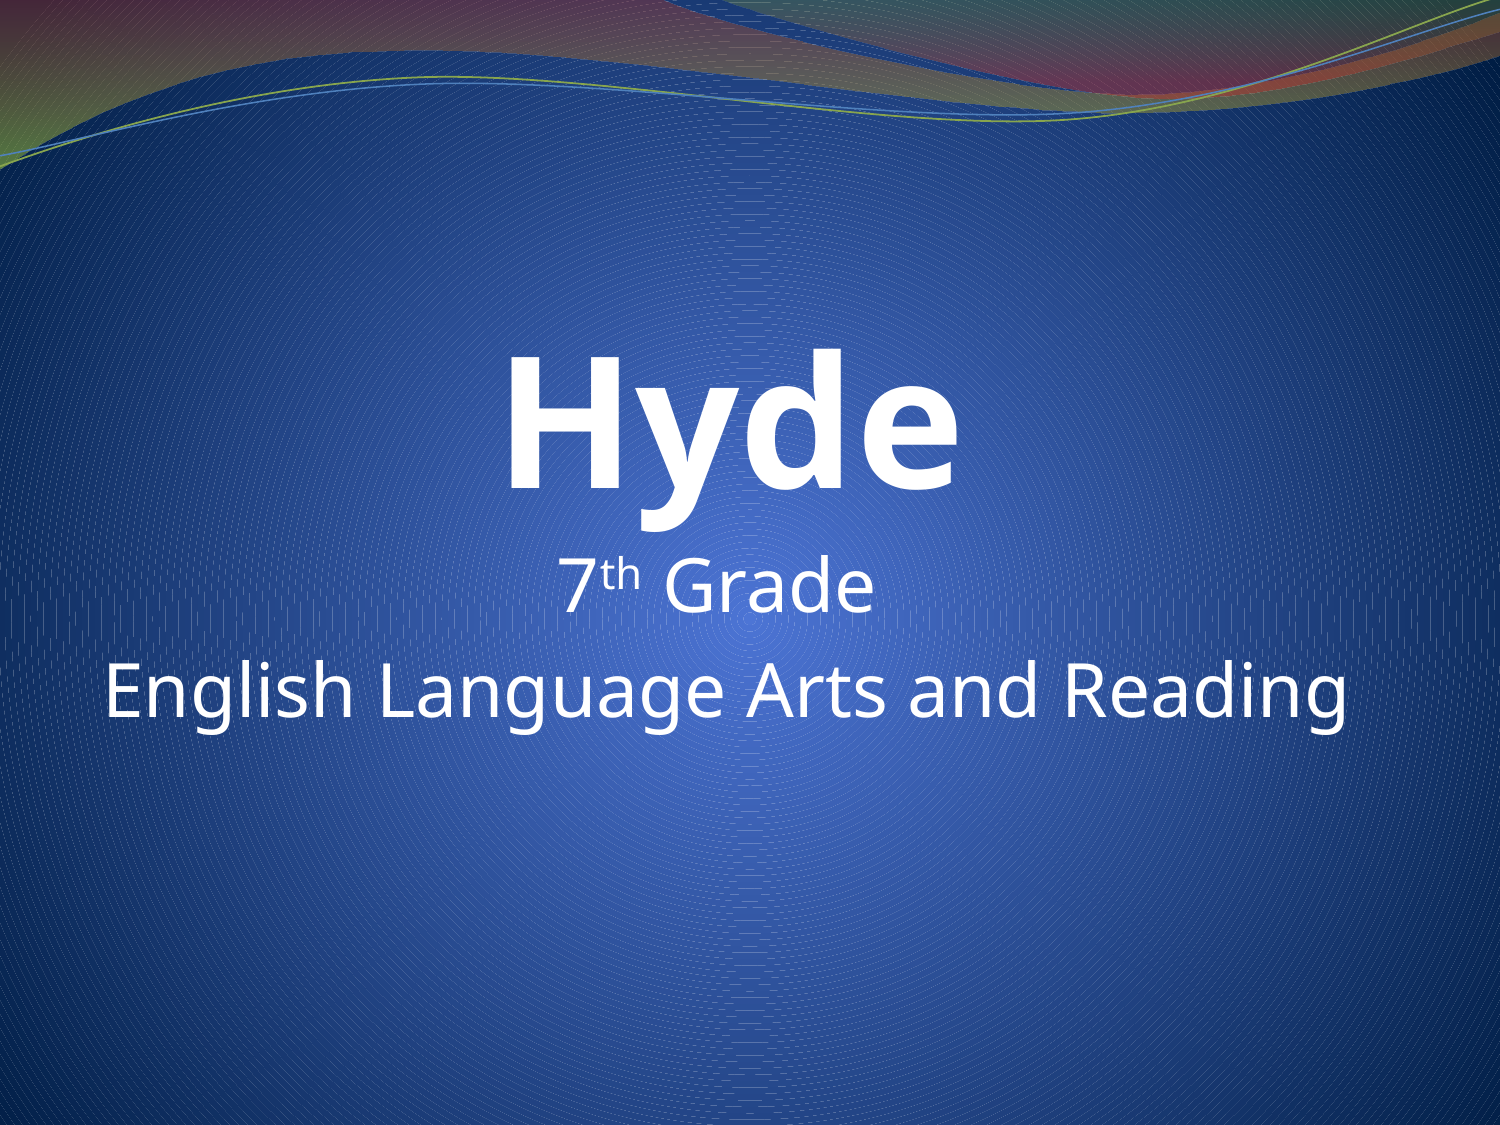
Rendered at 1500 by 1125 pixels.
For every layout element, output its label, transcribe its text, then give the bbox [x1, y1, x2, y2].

subtitle 7th Grade English Language Arts and Reading [87, 529, 1376, 818]
title Hyde [87, 224, 1376, 525]
